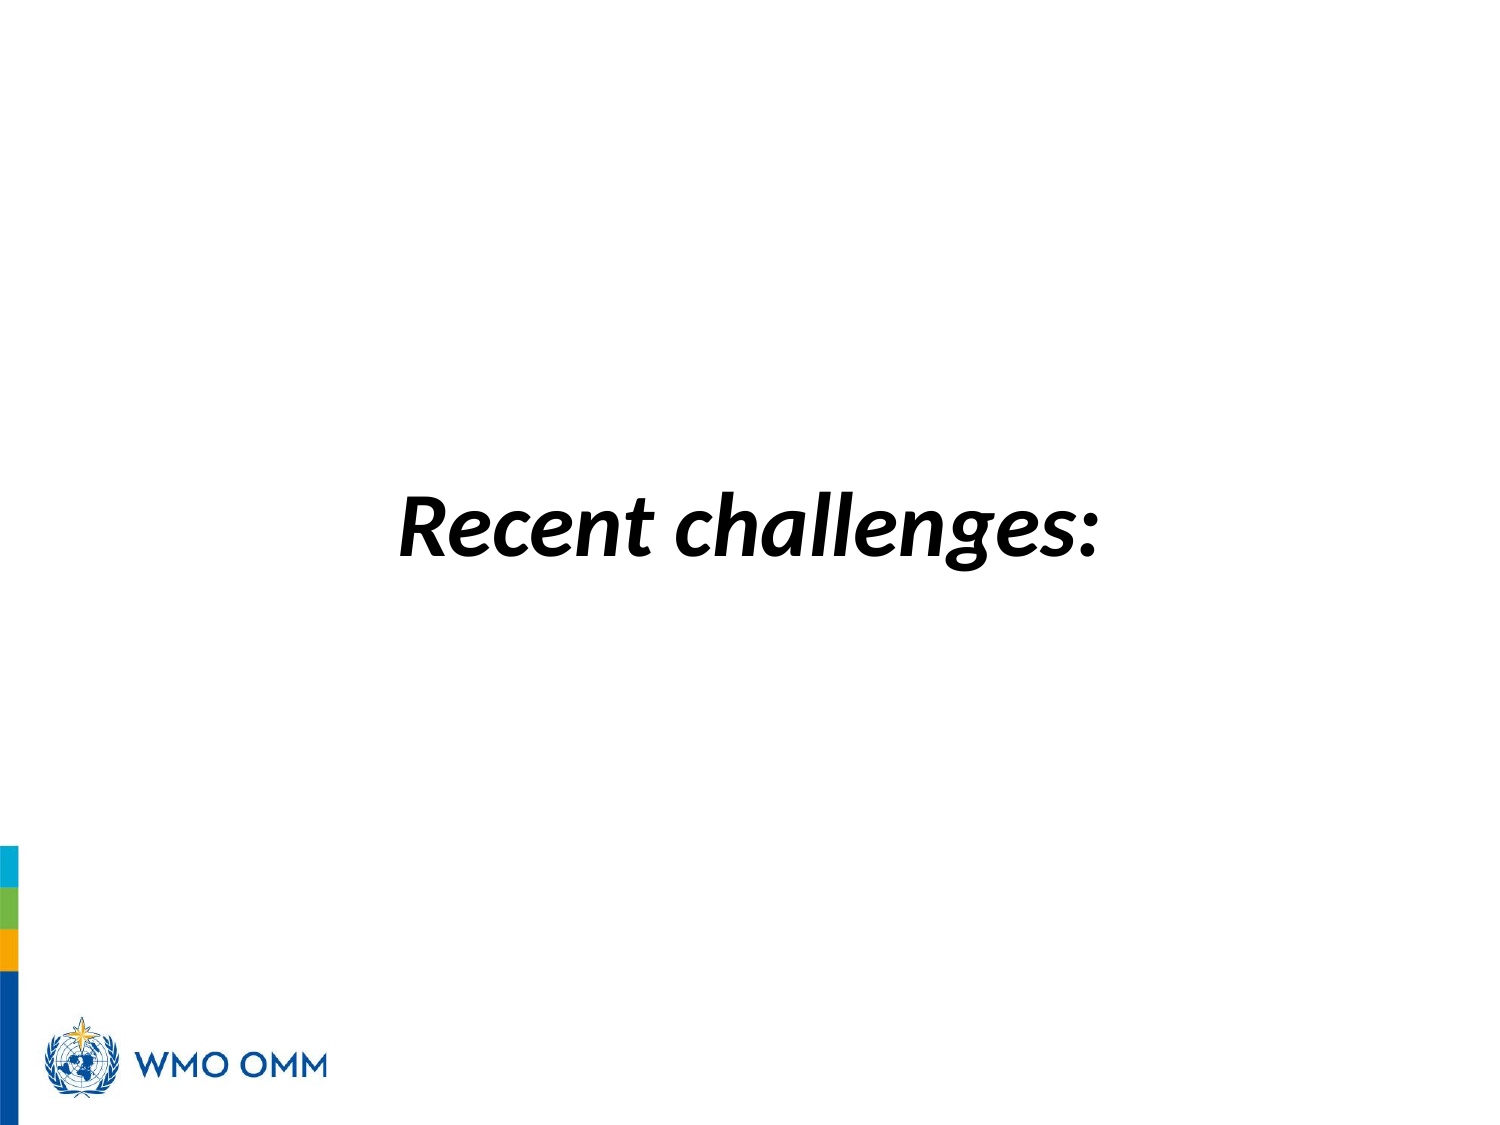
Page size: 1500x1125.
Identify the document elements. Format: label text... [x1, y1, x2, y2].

picture [0, 845, 327, 1125]
title Recent challenges: [75, 426, 1425, 614]
